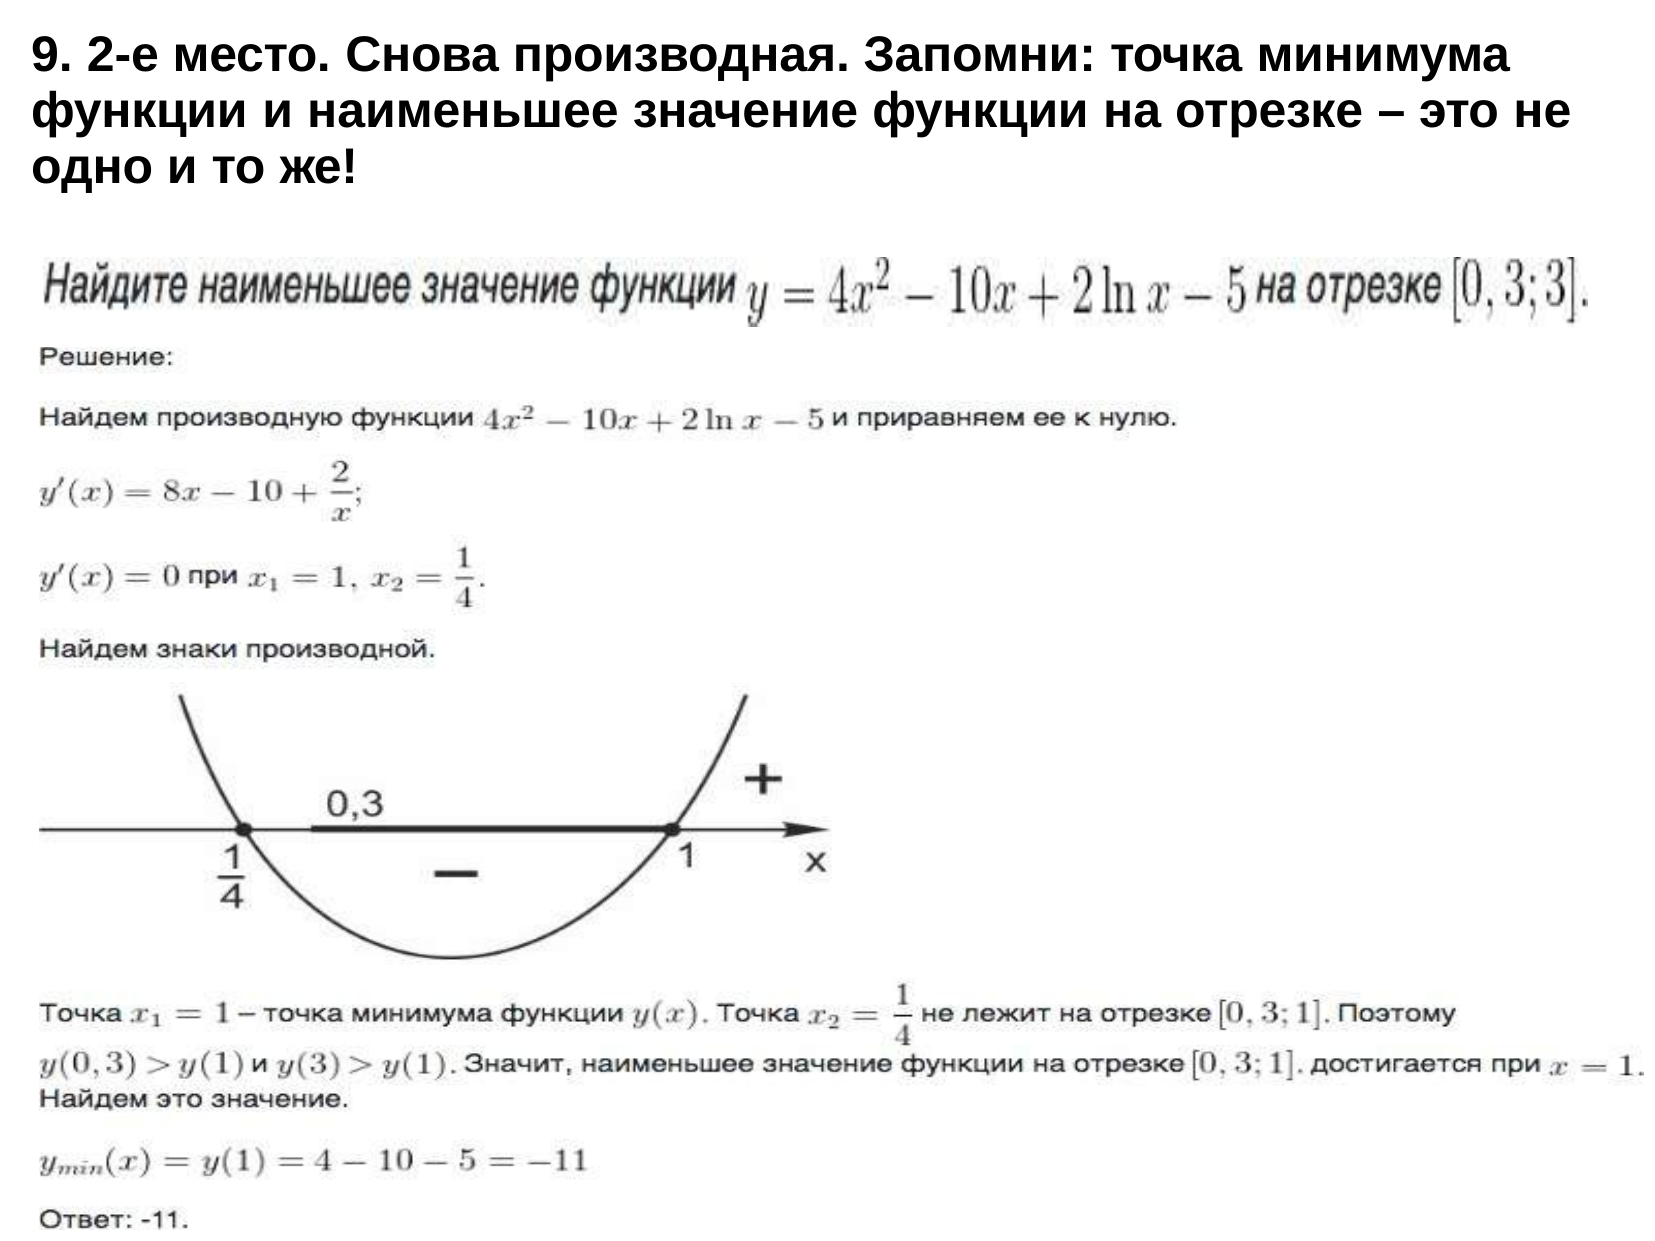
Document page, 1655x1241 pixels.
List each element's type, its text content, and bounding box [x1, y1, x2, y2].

title 9. 2-е место. Снова производная. Запомни: точка минимума функции и наименьшее значение функции на отрезке – это не одно и то же! [29, 18, 1625, 234]
picture [43, 257, 1588, 327]
picture [39, 347, 1644, 1231]
